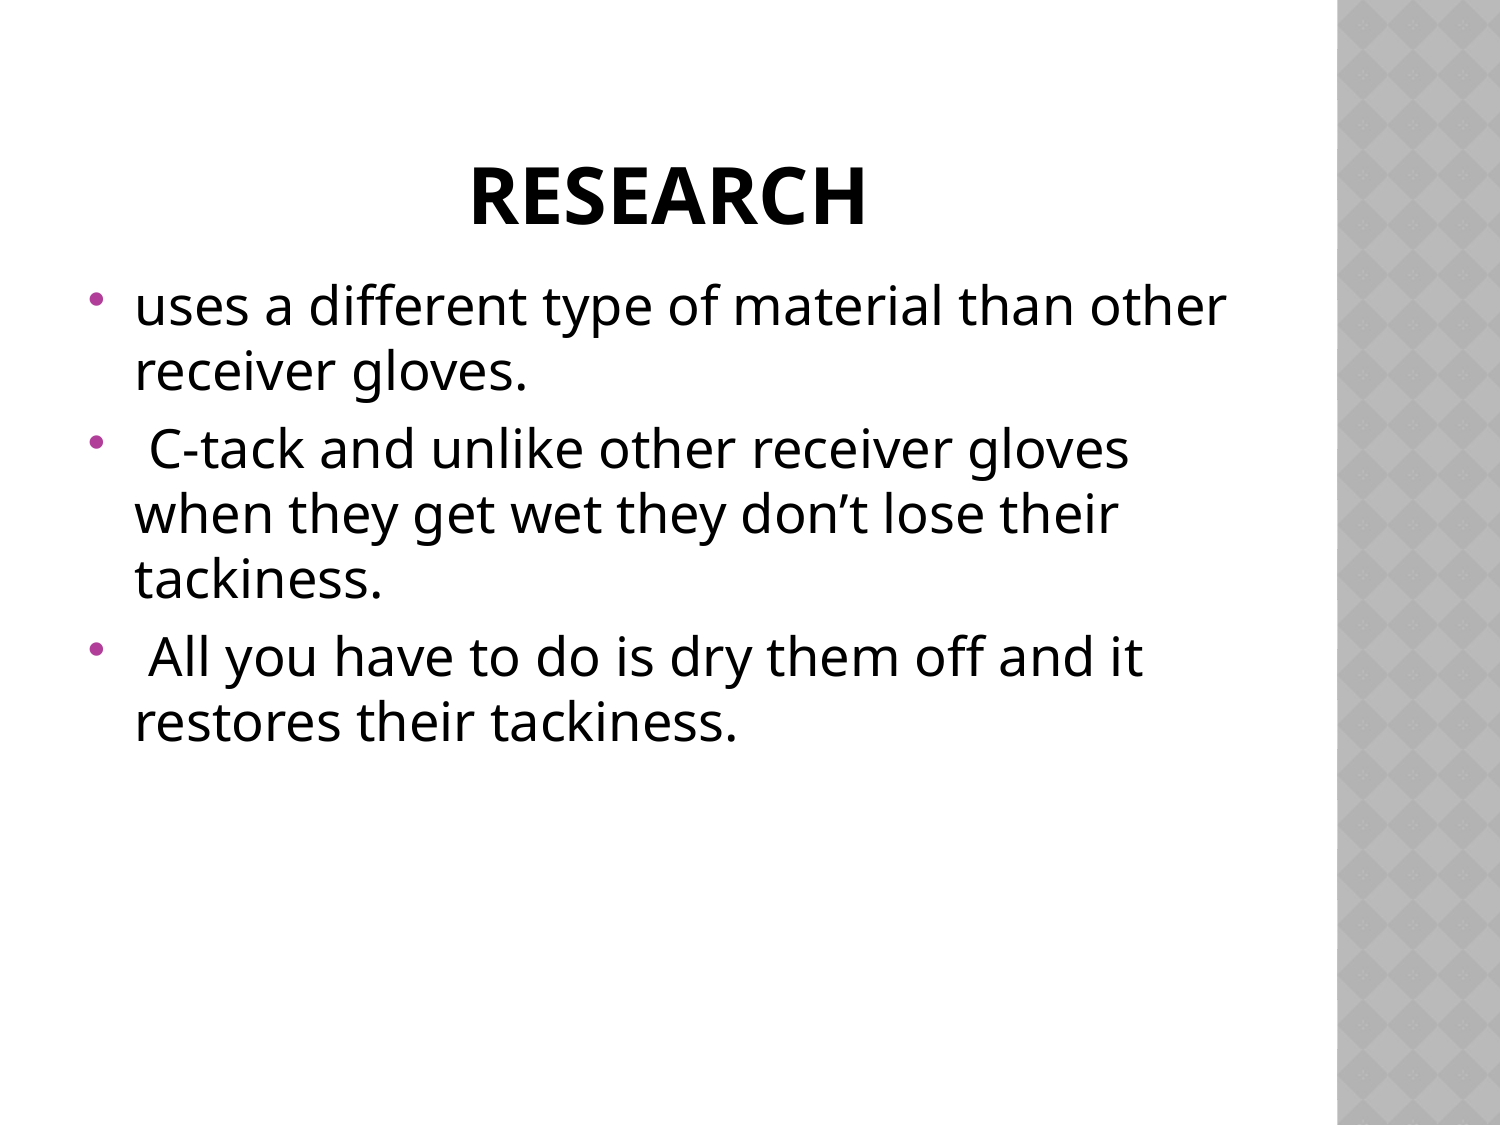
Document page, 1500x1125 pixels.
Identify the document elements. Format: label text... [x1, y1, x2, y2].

title Research [75, 52, 1263, 240]
list uses a different type of material than other receiver gloves. C-tack and unlike other receiver gloves when they get wet they don’t lose their tackiness. All you have to do is dry them off and it restores their tackiness. [75, 264, 1263, 1059]
